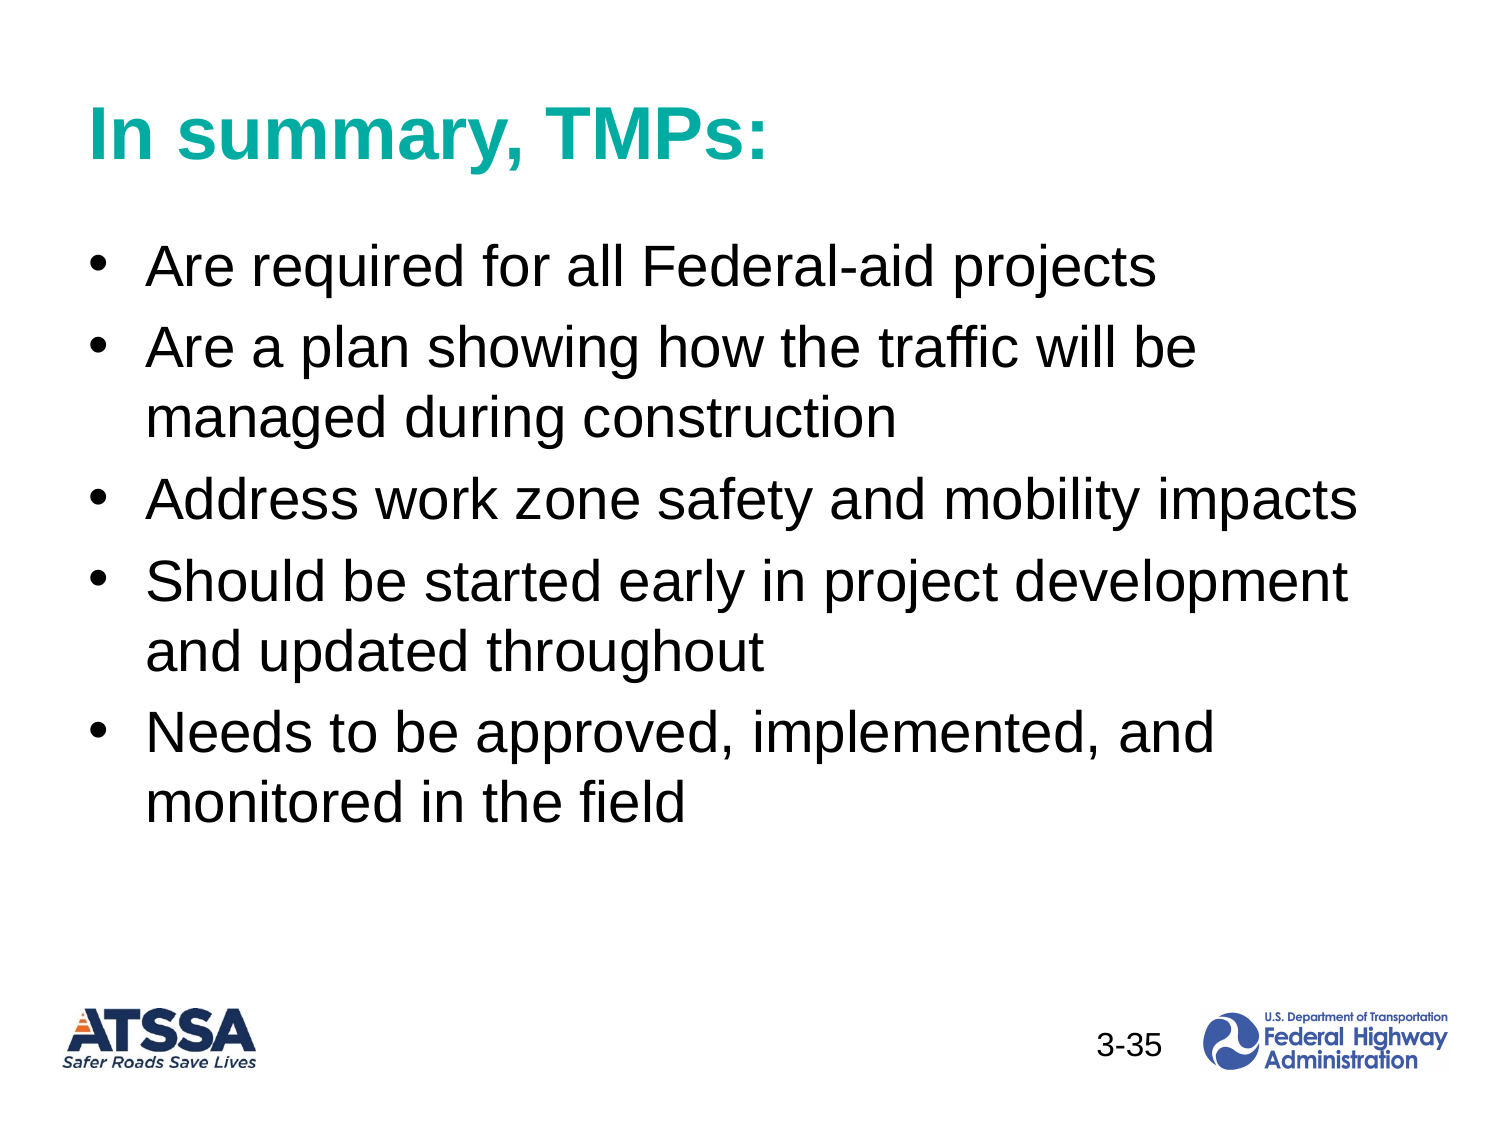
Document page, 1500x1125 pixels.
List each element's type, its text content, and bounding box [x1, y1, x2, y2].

list Are required for all Federal-aid projects Are a plan showing how the traffic will be managed during construction Address work zone safety and mobility impacts Should be started early in project development and updated throughout Needs to be approved, implemented, and monitored in the field [73, 220, 1424, 942]
picture [1200, 1008, 1450, 1072]
picture [62, 1008, 256, 1068]
title In summary, TMPs: [73, 75, 1424, 184]
